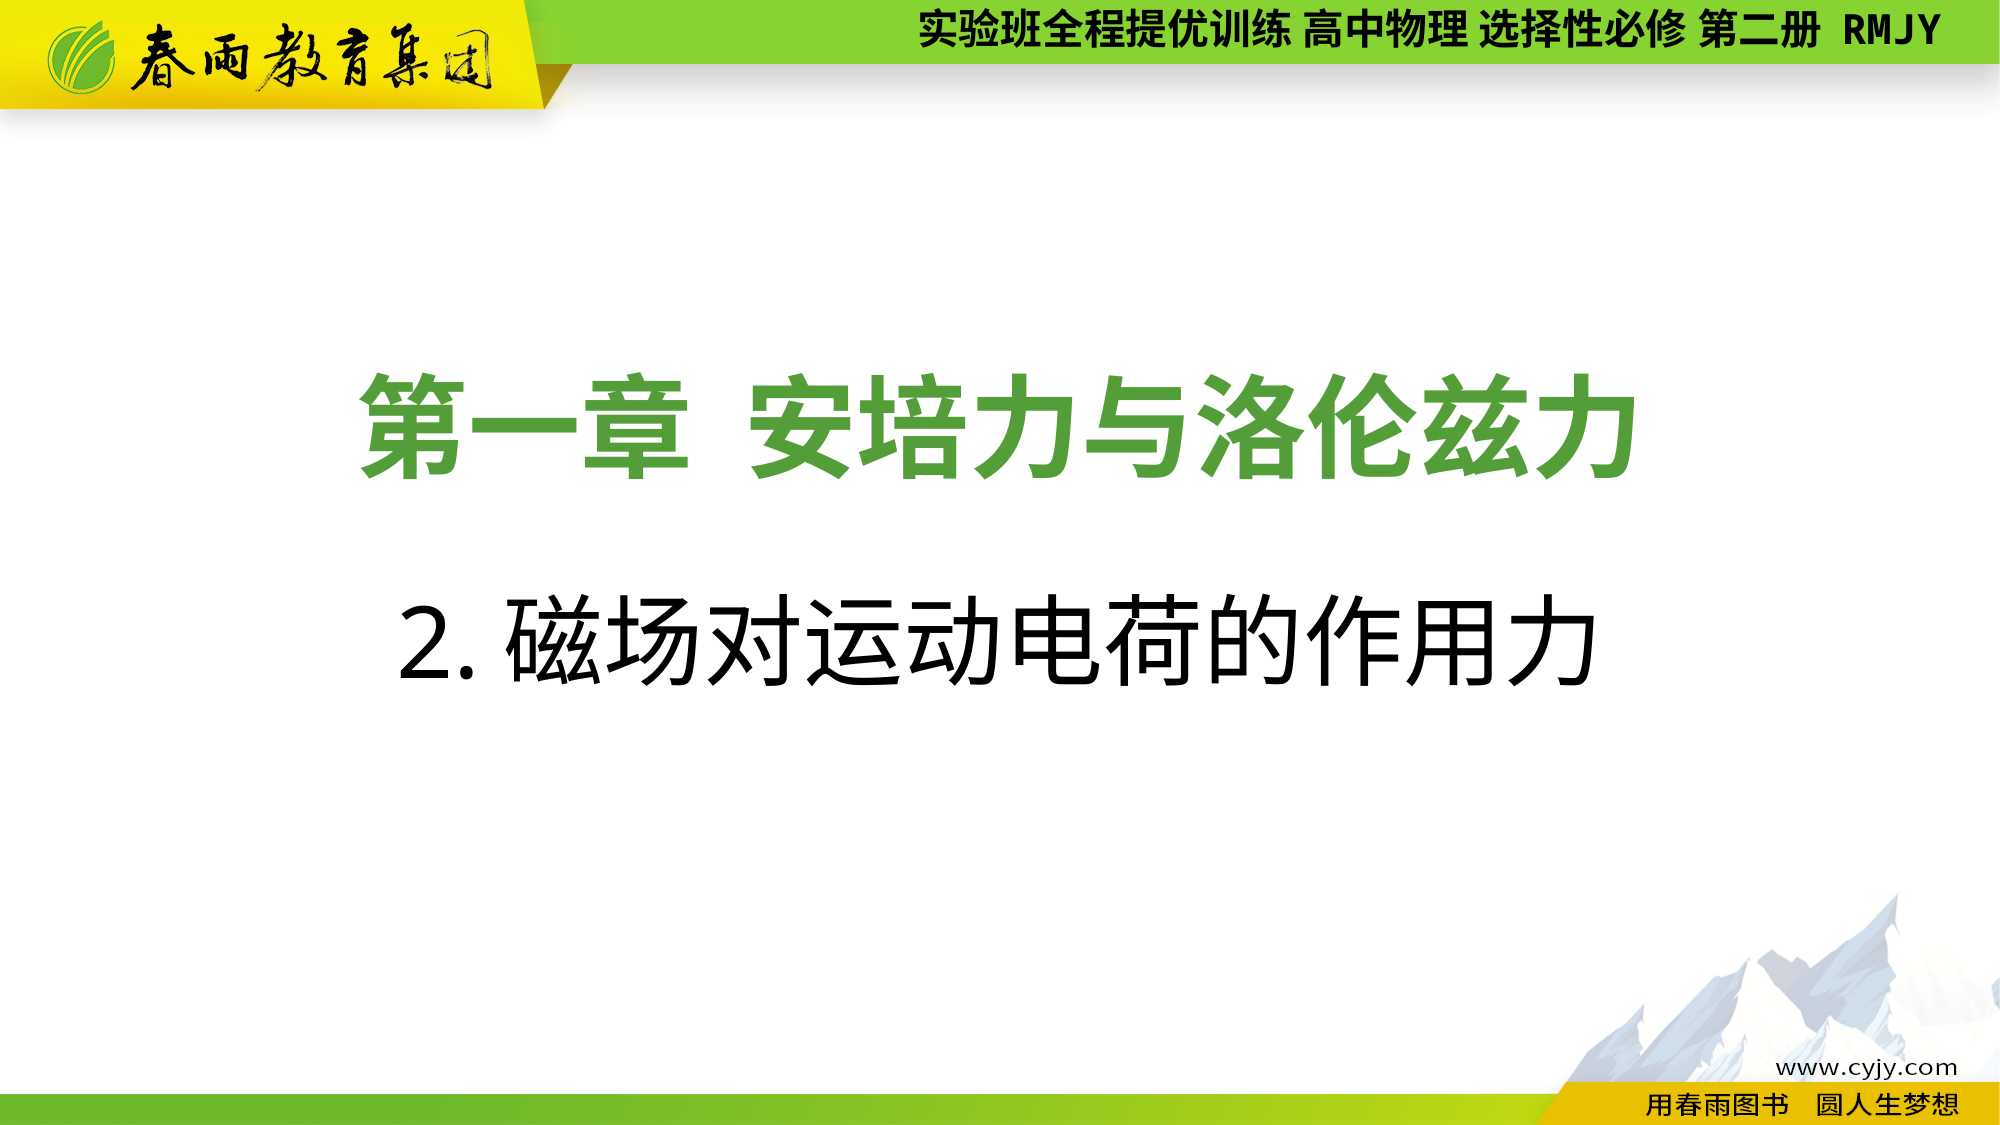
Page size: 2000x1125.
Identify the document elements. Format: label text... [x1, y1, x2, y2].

picture [0, 0, 2000, 1125]
text_box 2.磁场对运动电荷的作用力 [54, 511, 1946, 706]
text_box 第一章 安培力与洛伦兹力 [54, 282, 1946, 500]
